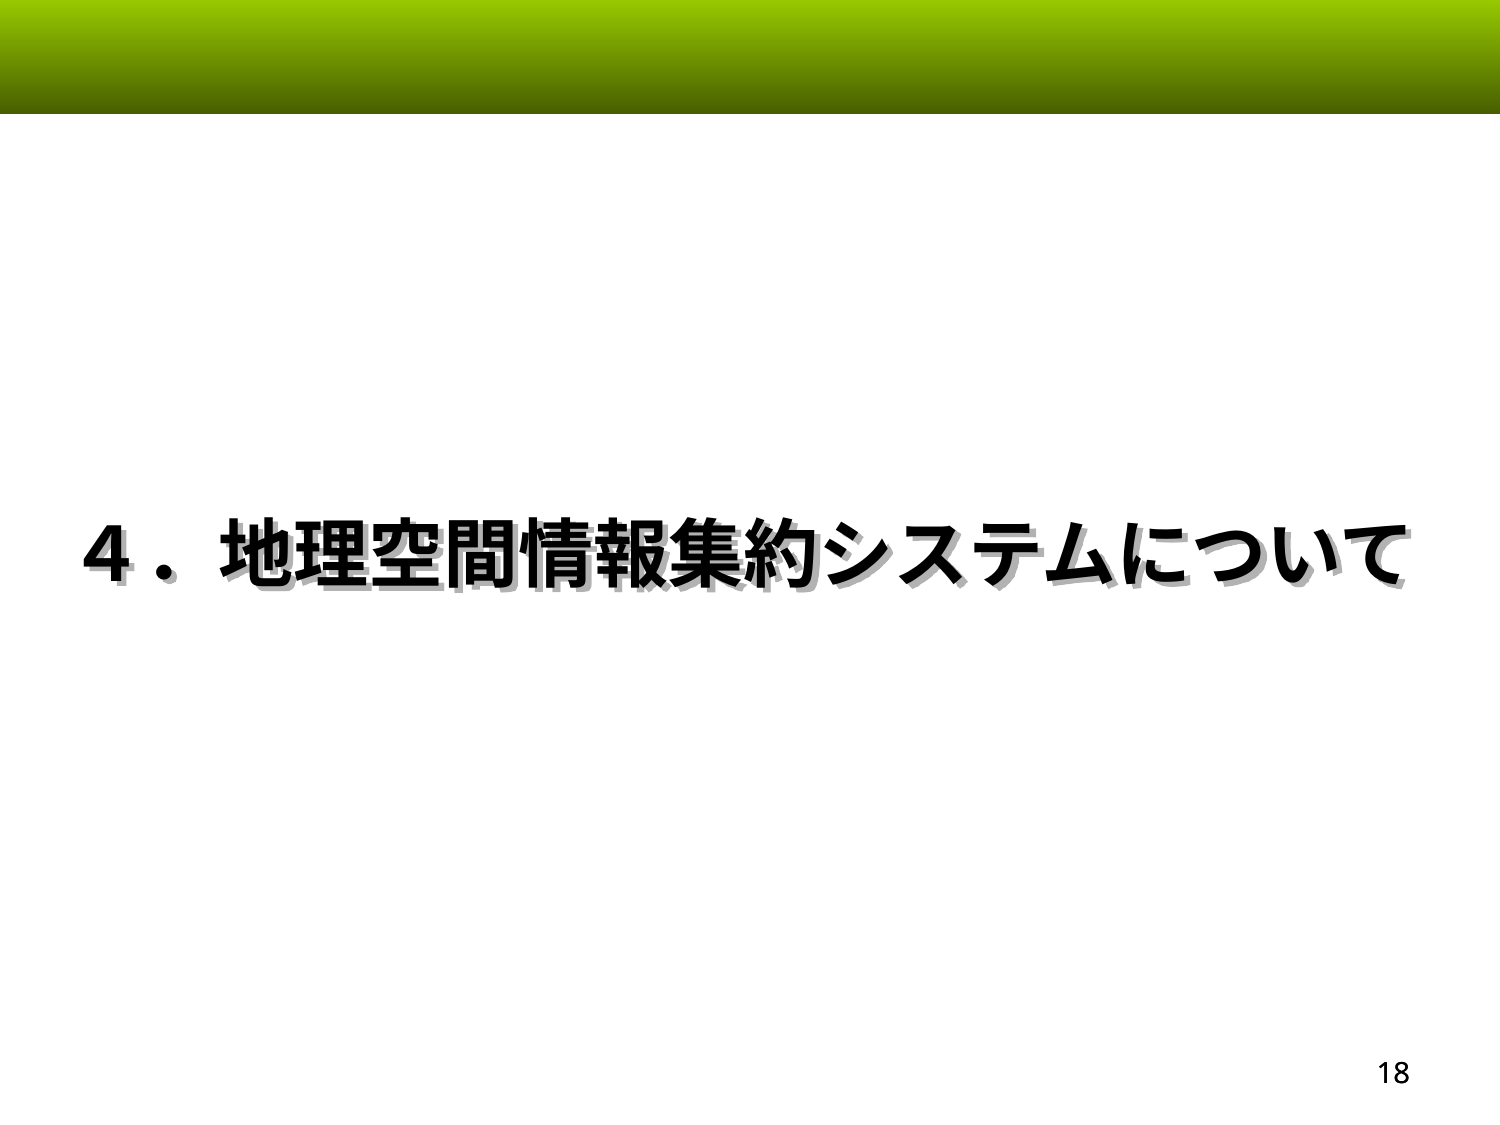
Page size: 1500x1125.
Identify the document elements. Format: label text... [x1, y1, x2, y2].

text_box ４．地理空間情報集約システムについて [41, 433, 1459, 670]
text_box 17 [1074, 1046, 1425, 1103]
